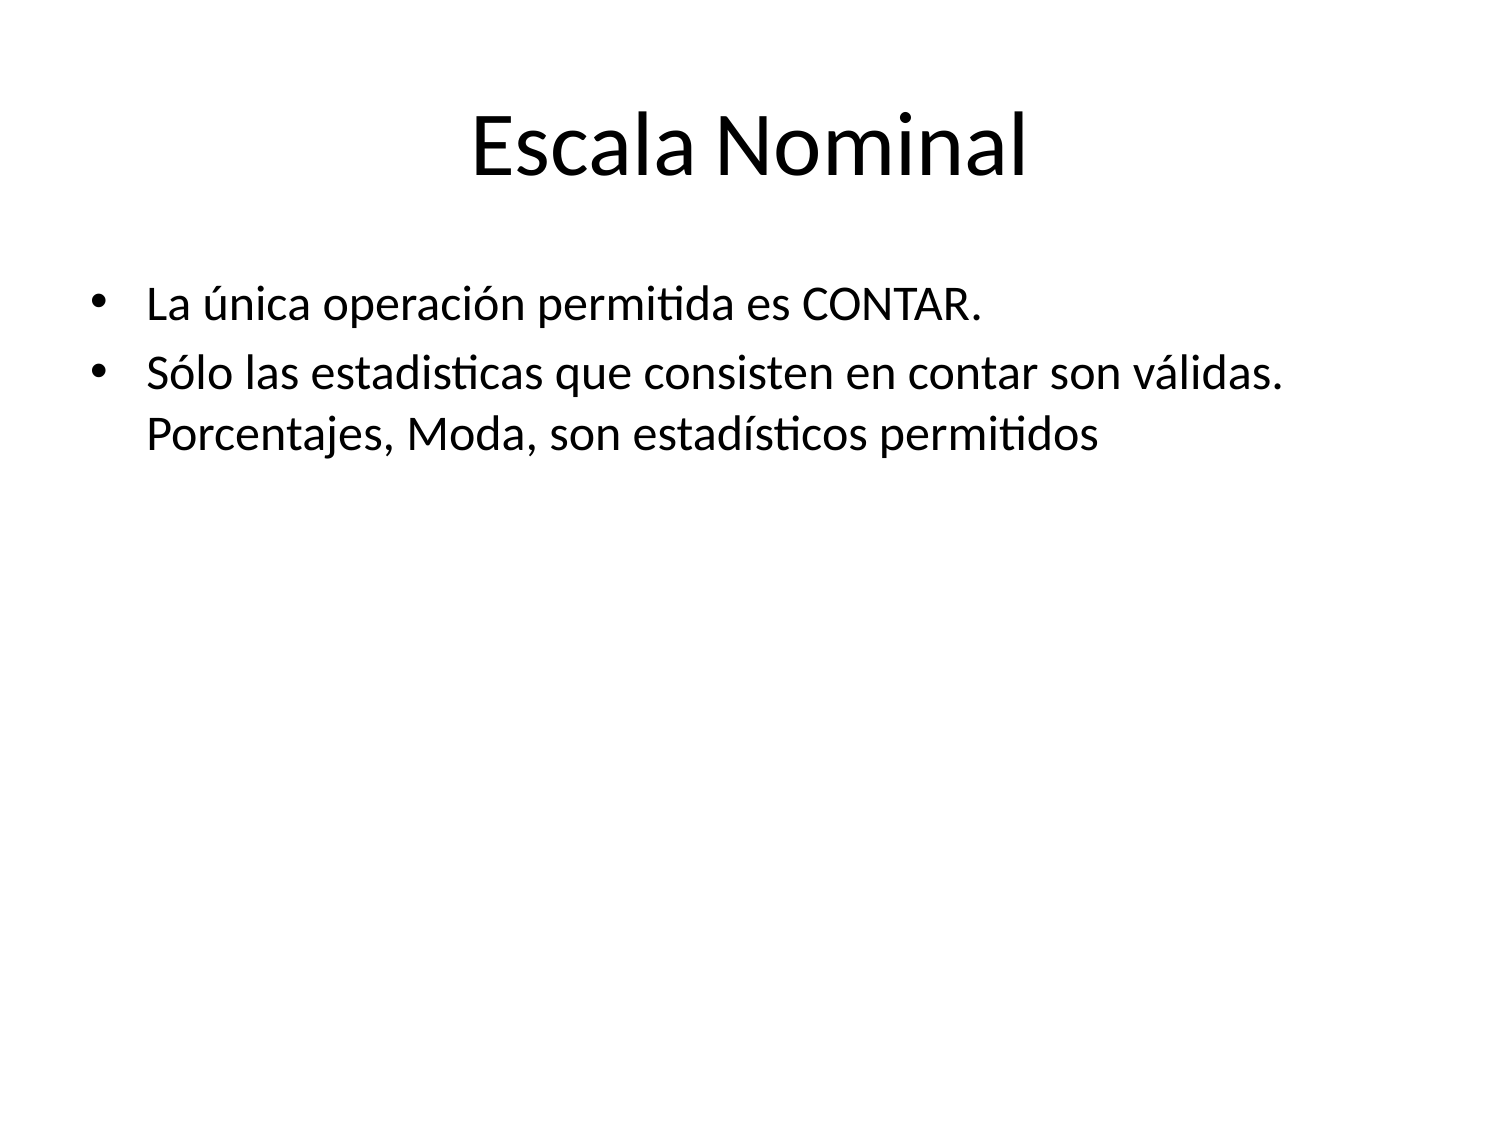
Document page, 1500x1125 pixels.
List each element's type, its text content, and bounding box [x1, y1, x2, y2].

title Escala Nominal [75, 45, 1425, 233]
list La única operación permitida es CONTAR. Sólo las estadisticas que consisten en contar son válidas. Porcentajes, Moda, son estadísticos permitidos [75, 262, 1425, 1005]
